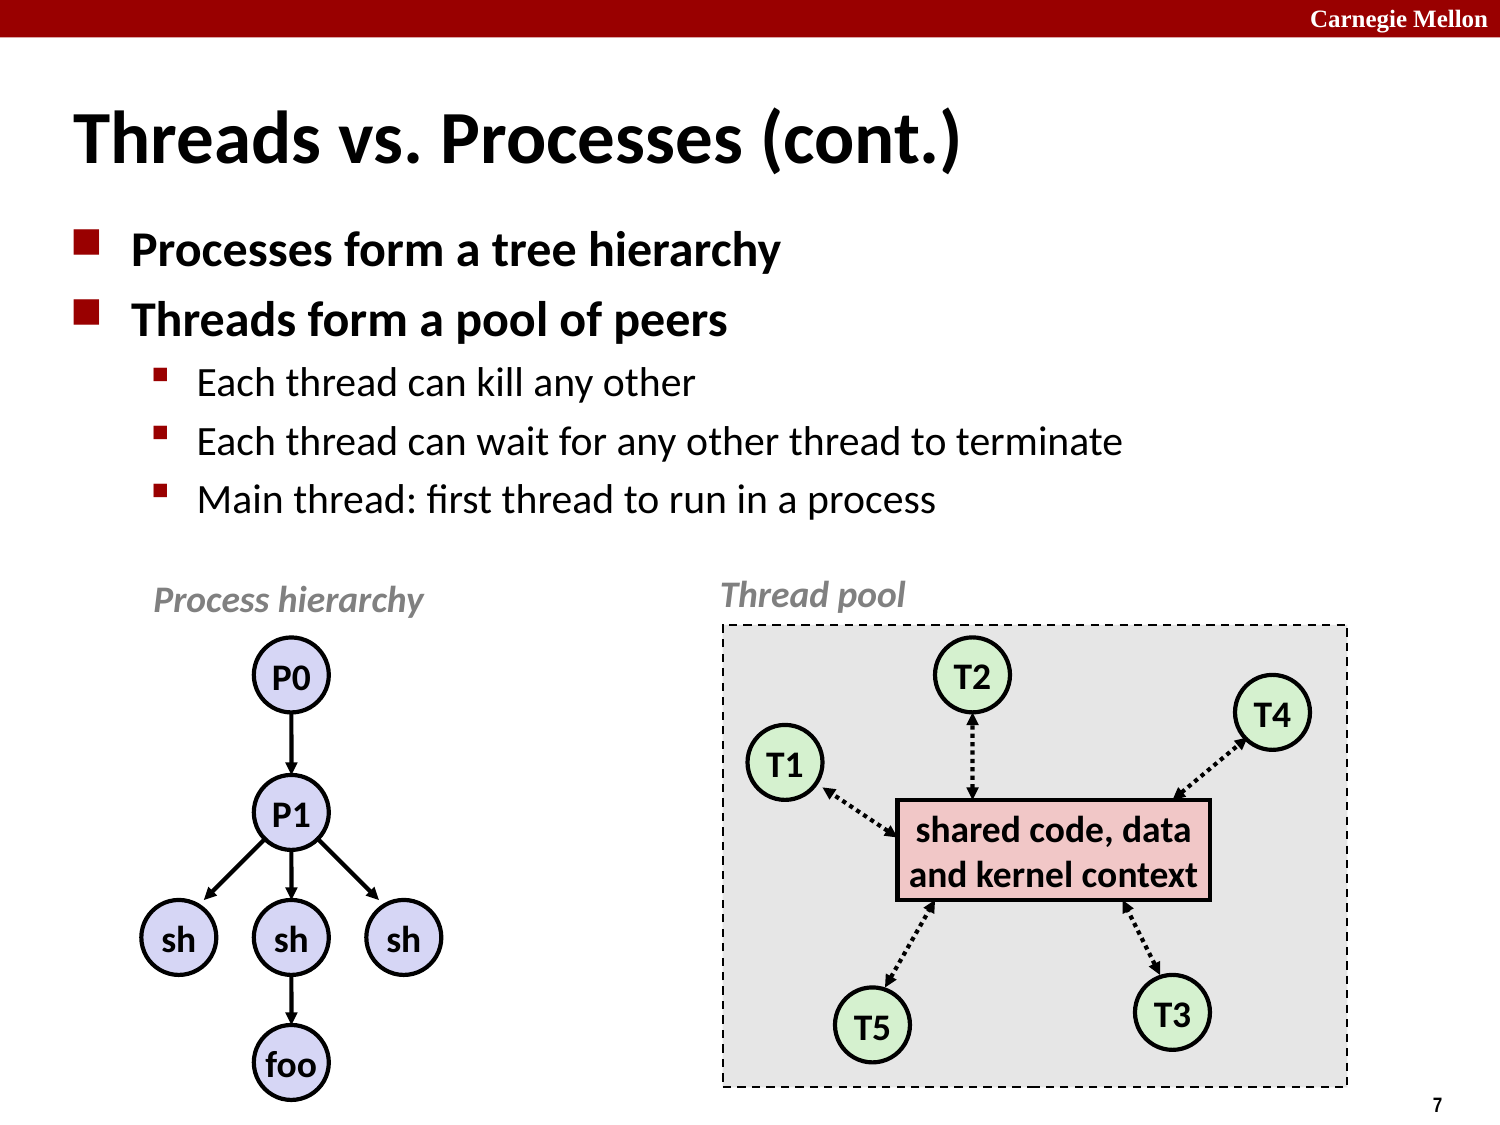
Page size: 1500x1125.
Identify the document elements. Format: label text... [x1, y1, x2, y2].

text_box [1122, 899, 1134, 922]
text_box P0 [253, 637, 329, 713]
text_box T3 [1134, 974, 1210, 1050]
text_box sh [366, 899, 442, 975]
text_box [923, 899, 936, 914]
text_box [822, 787, 837, 800]
text_box [966, 787, 979, 800]
text_box shared code, data and kernel context [897, 799, 1210, 900]
text_box foo [253, 1025, 329, 1100]
text_box P1 [253, 774, 329, 850]
text_box [966, 712, 979, 725]
text_box T1 [747, 724, 823, 800]
text_box [203, 837, 267, 901]
text_box T2 [935, 637, 1011, 713]
text_box [1218, 737, 1248, 763]
text_box [316, 837, 379, 901]
text_box T4 [1235, 674, 1311, 750]
list Processes form a tree hierarchy Threads form a pool of peers Each thread can kill any other Each thread can wait for any other thread to terminate Main thread: first thread to run in a process [59, 209, 1356, 1026]
text_box [1172, 781, 1195, 800]
text_box Thread pool [705, 562, 922, 623]
text_box [1148, 961, 1161, 975]
text_box [285, 974, 298, 1025]
text_box sh [141, 899, 217, 975]
text_box [881, 825, 898, 838]
text_box [722, 1026, 1348, 1088]
title Threads vs. Processes (cont.) [58, 71, 1305, 197]
text_box Process hierarchy [138, 567, 440, 628]
text_box [285, 712, 298, 775]
text_box [285, 849, 298, 901]
text_box sh [253, 899, 329, 975]
text_box T5 [834, 987, 910, 1063]
text_box [885, 973, 897, 988]
